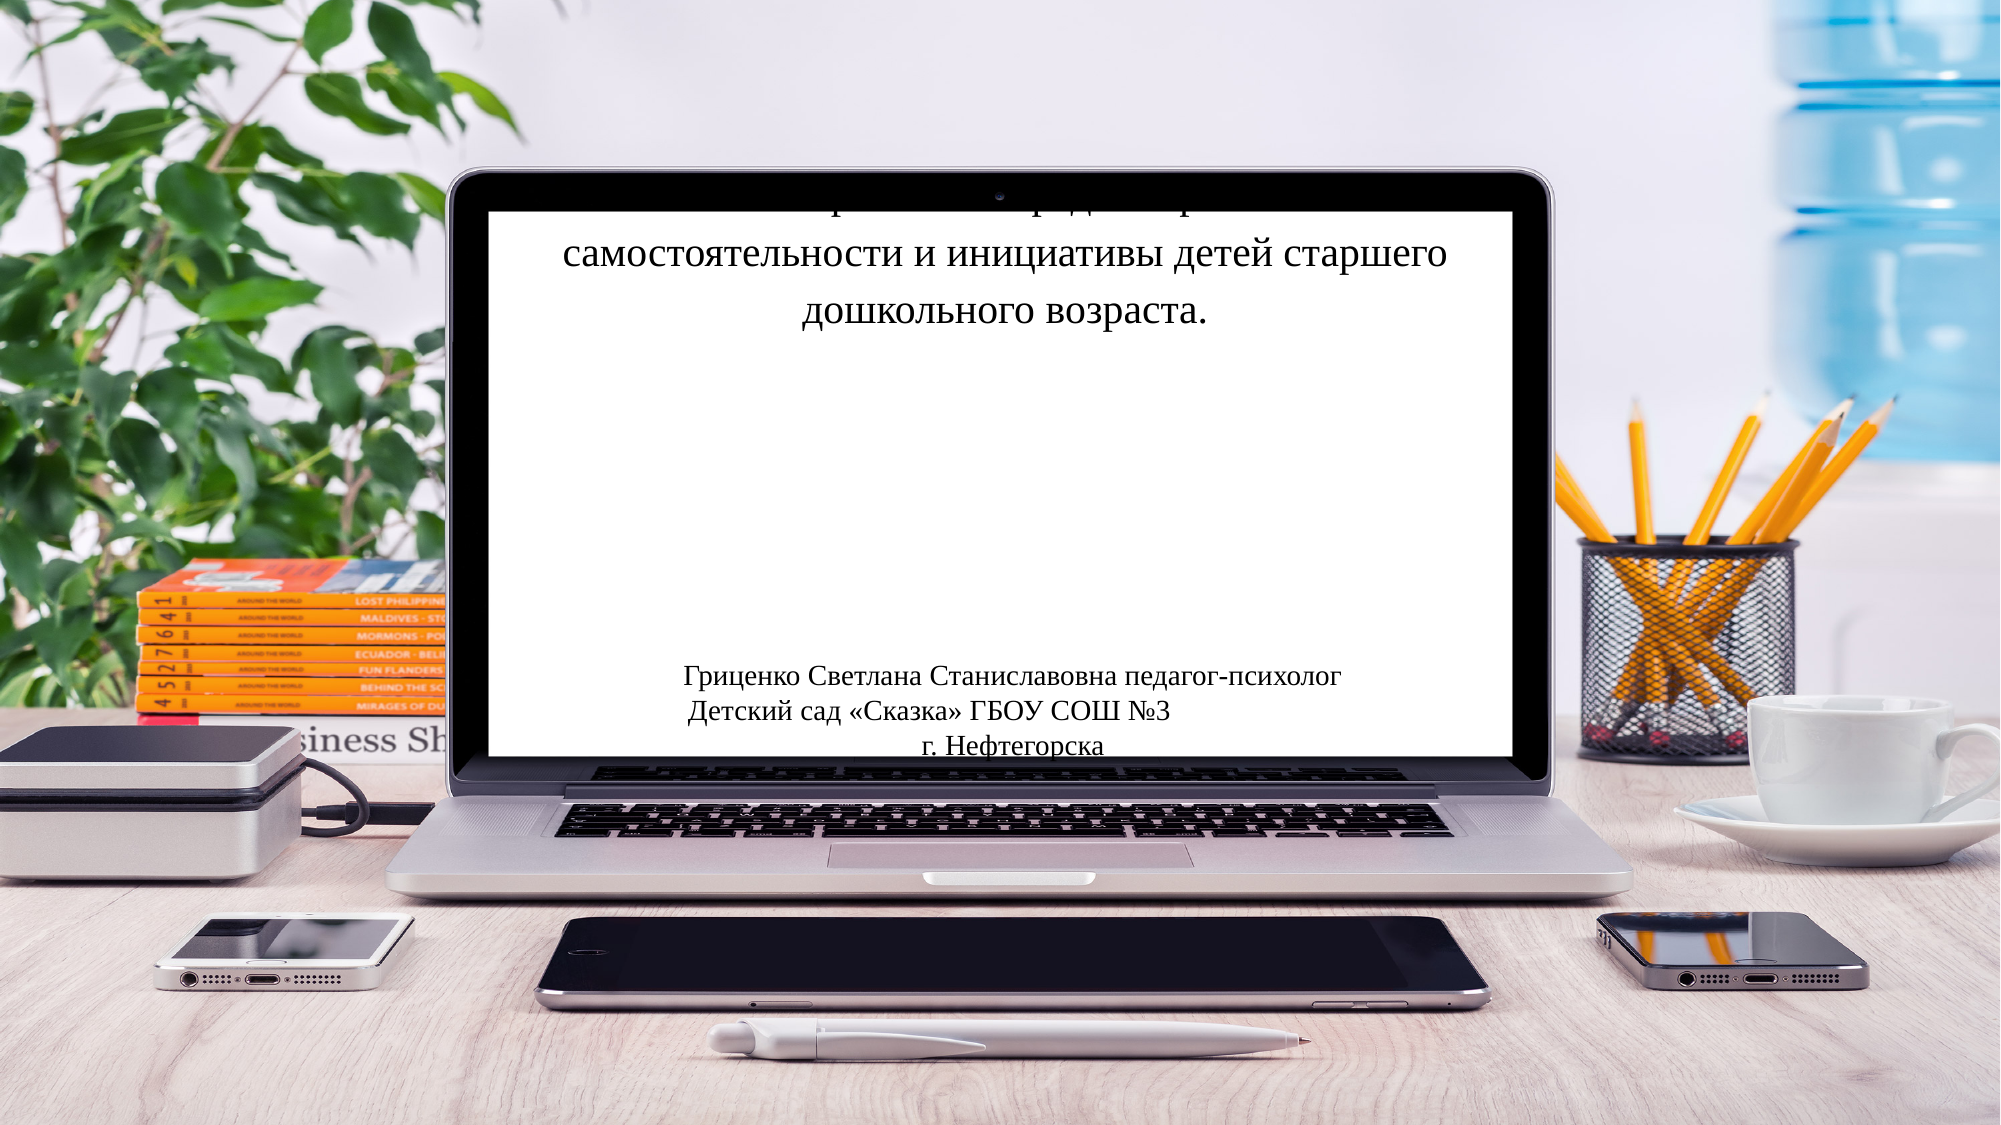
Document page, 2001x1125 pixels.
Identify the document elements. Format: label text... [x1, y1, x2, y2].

picture [0, 0, 2001, 1125]
text_box Сказкотерапия как средство развития самостоятельности и инициативы детей старшего дошкольного возраста. [522, 151, 1489, 340]
text_box [662, 994, 1364, 1060]
text_box Гриценко Светлана Станиславовна педагог-психолог Детский сад «Сказка» ГБОУ СОШ №3 г. Нефтегорска [662, 649, 1364, 769]
